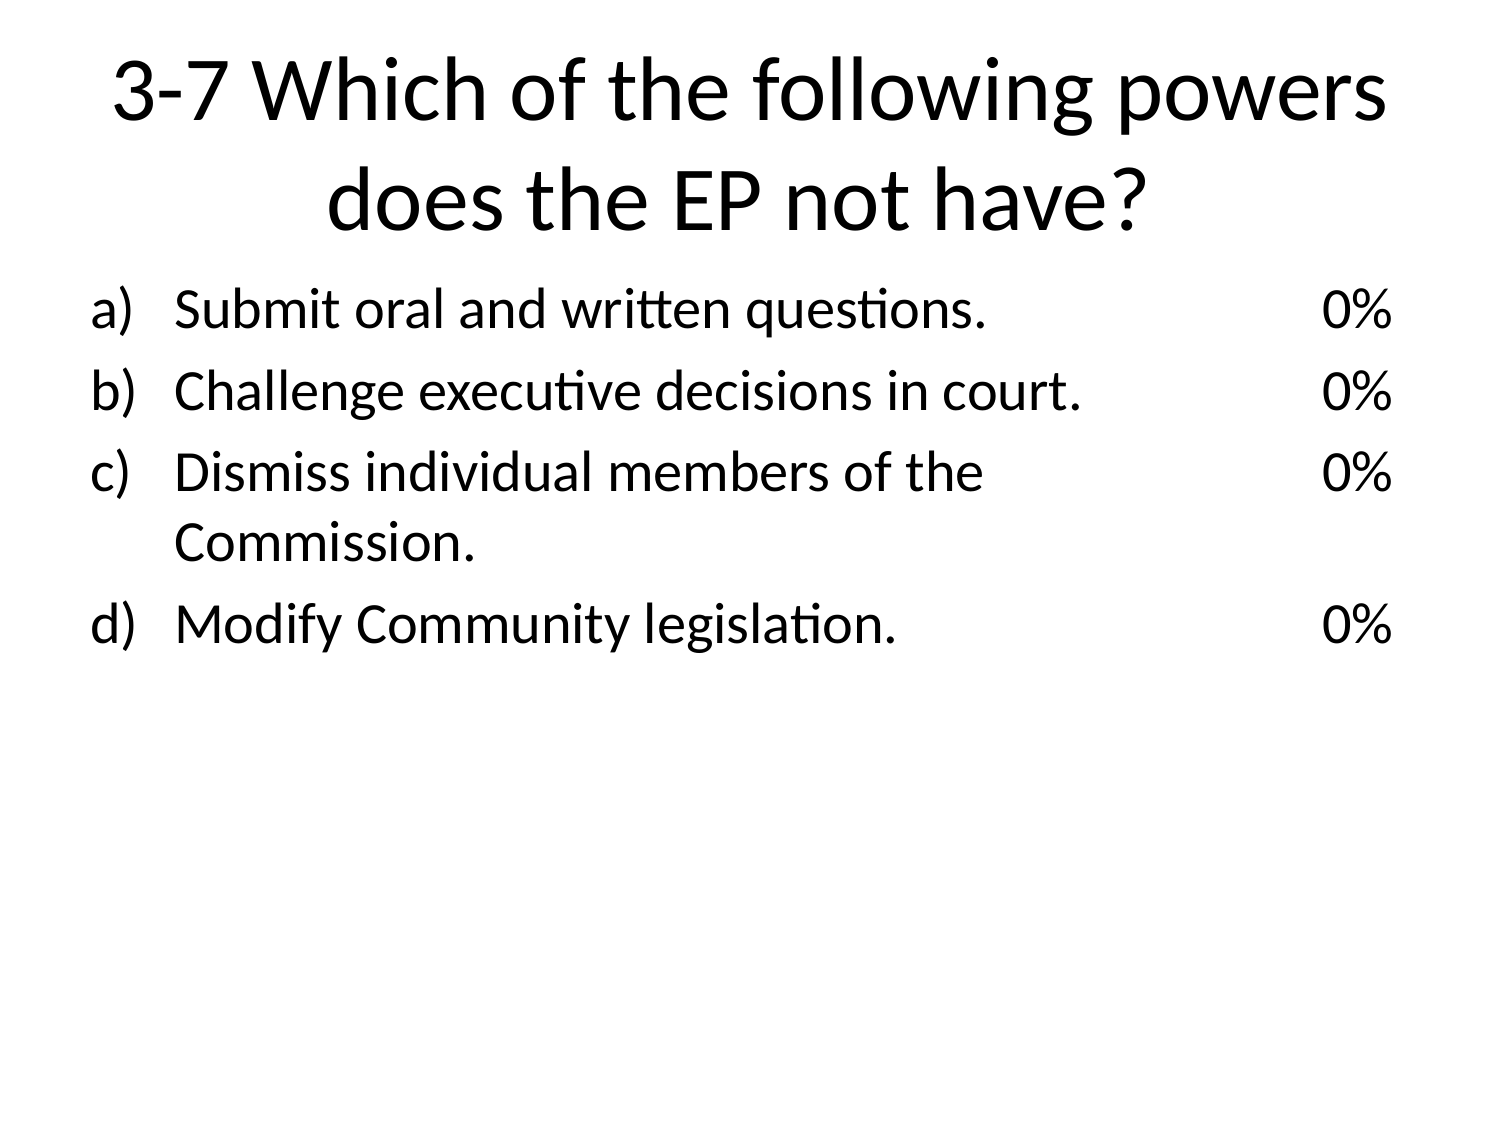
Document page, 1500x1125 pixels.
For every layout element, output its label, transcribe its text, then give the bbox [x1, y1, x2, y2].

list Submit oral and written questions. Challenge executive decisions in court. Dismiss individual members of the Commission. Modify Community legislation. [74, 262, 1117, 674]
list 0% 0% 0% 0% [1124, 262, 1409, 1006]
title 3-7 Which of the following powers does the EP not have? [74, 21, 1426, 257]
